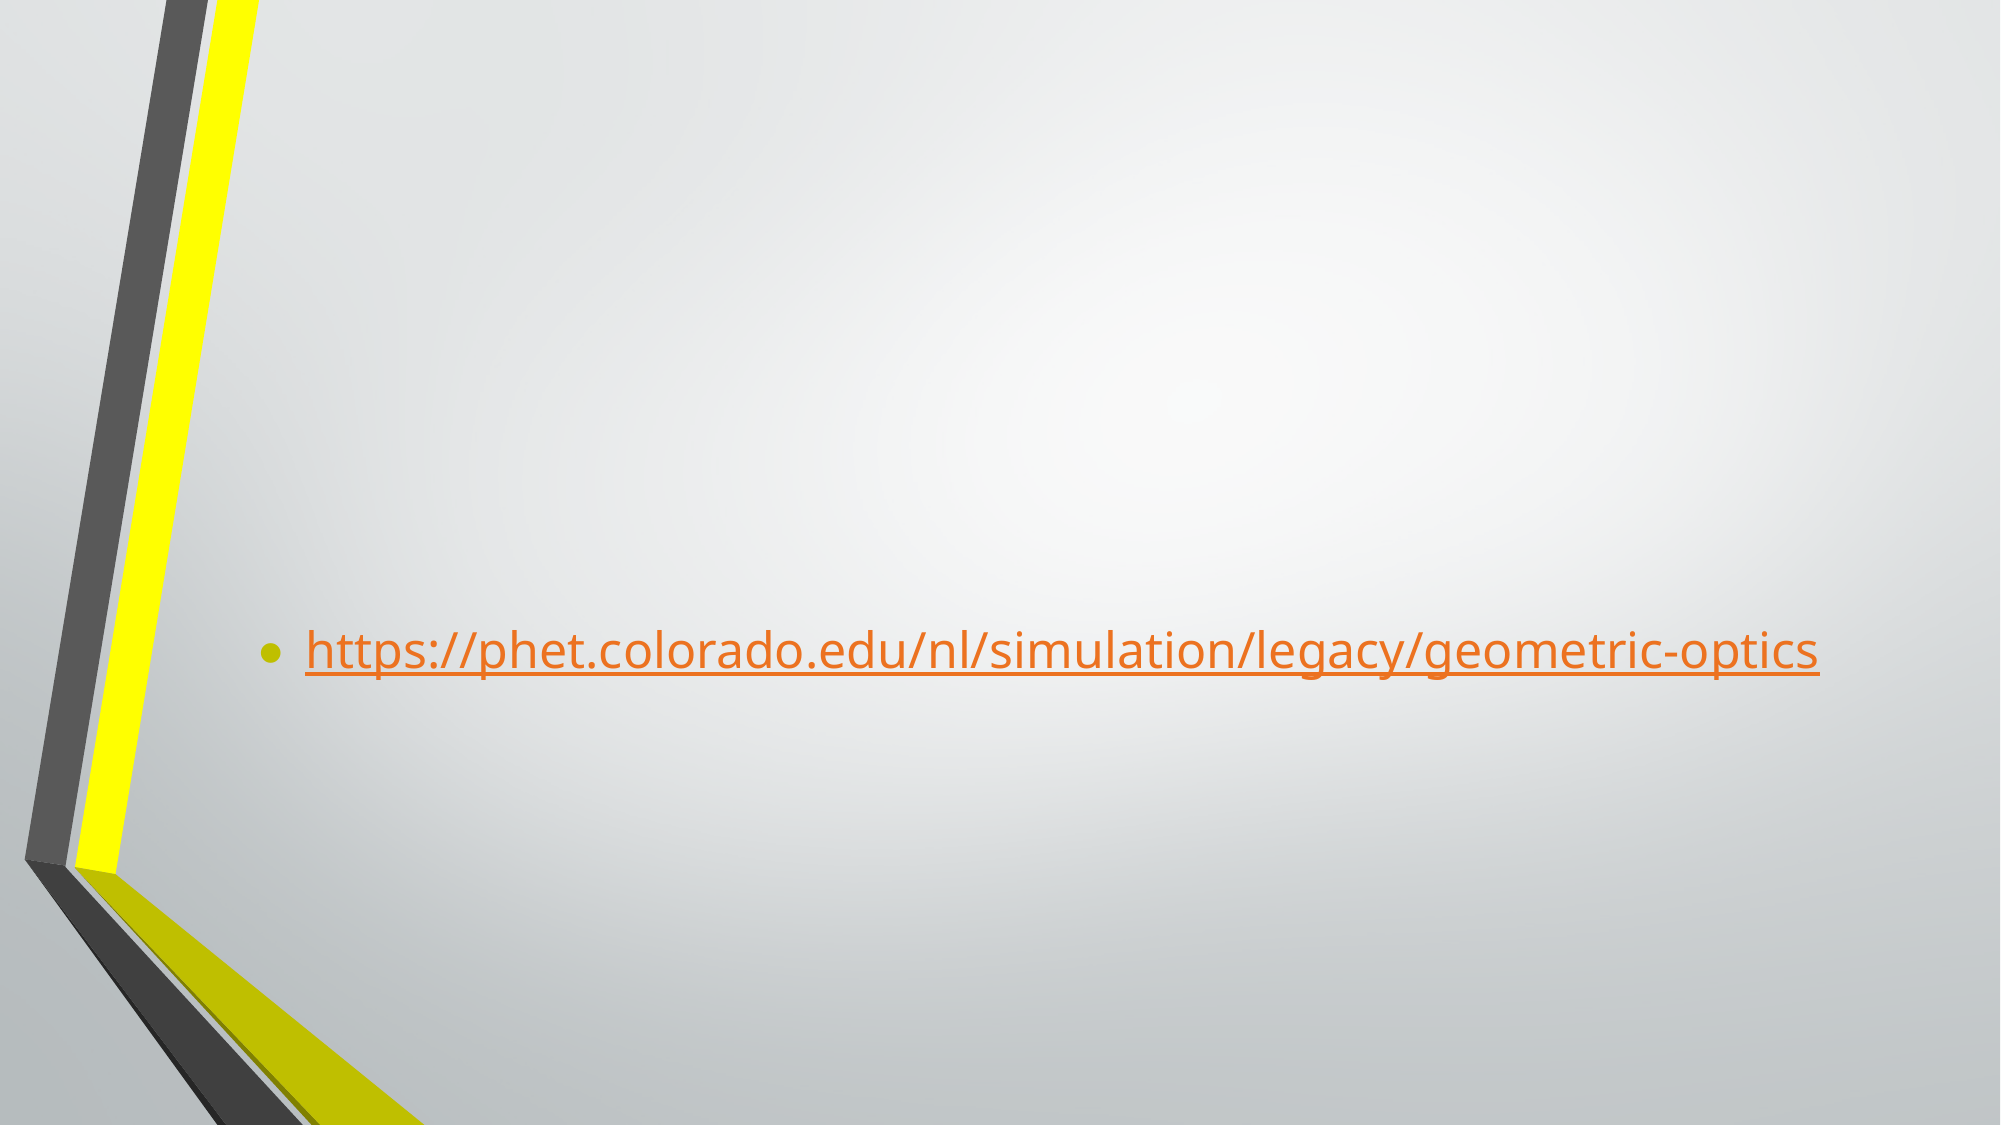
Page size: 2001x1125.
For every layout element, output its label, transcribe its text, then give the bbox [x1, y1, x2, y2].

list https://phet.colorado.edu/nl/simulation/legacy/geometric-optics [243, 367, 1887, 1021]
